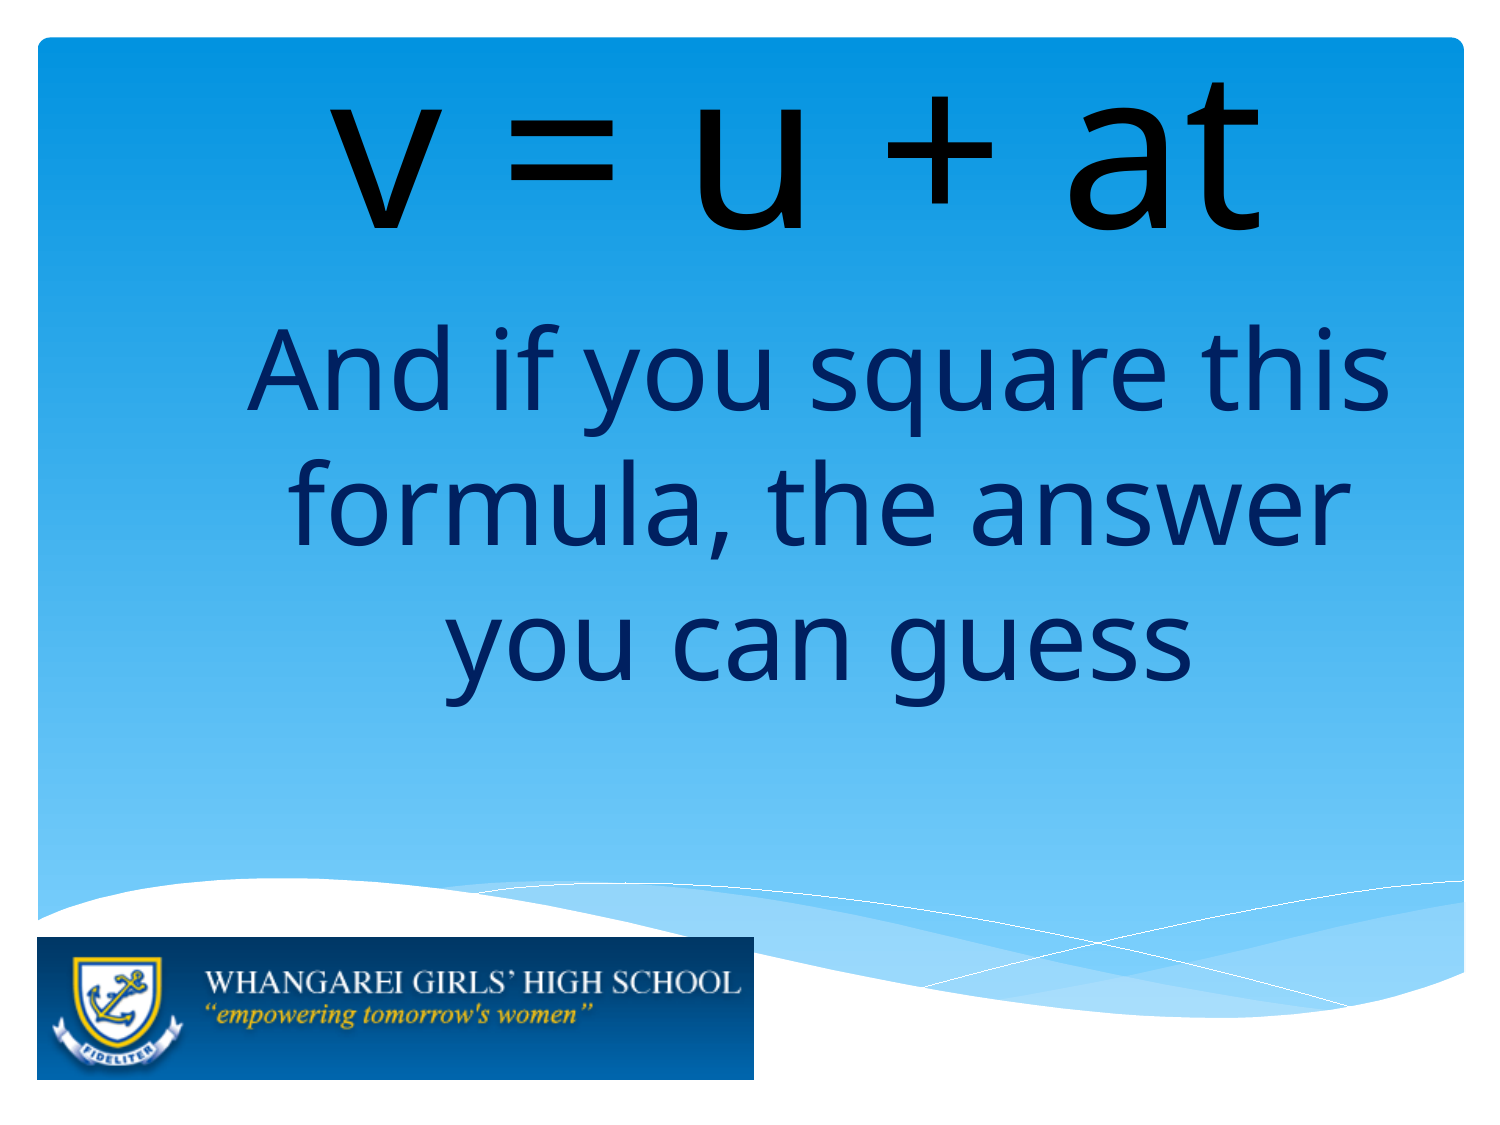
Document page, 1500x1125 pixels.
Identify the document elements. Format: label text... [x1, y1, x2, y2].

text_box v = u + at [206, 30, 1388, 291]
text_box And if you square this formula, the answer you can guess [194, 290, 1447, 764]
picture [37, 937, 754, 1080]
